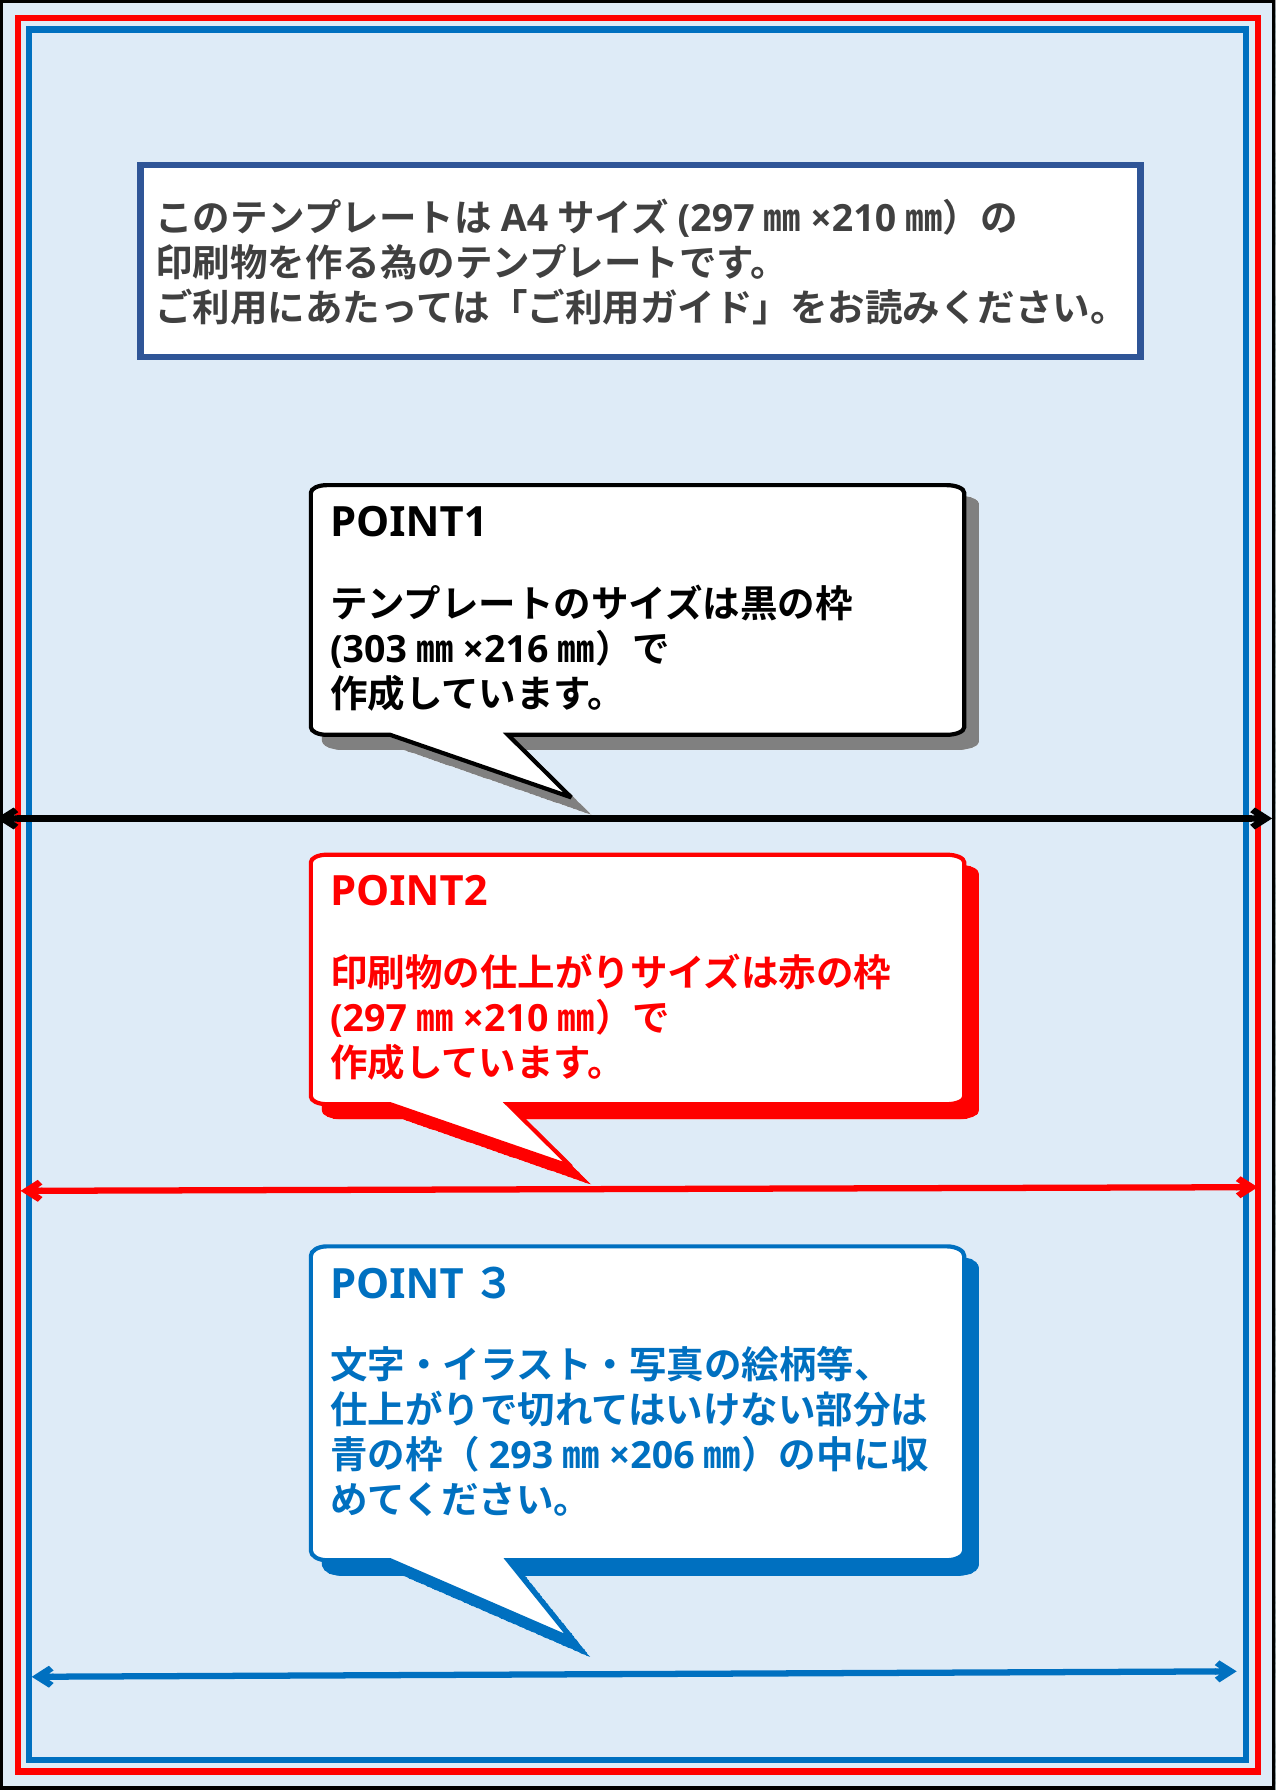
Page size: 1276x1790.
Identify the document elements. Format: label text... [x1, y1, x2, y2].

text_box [20, 1187, 1258, 1191]
text_box このテンプレートはA4サイズ(297㎜×210㎜）の 印刷物を作る為のテンプレートです。 ご利用にあたっては「ご利用ガイド」をお読みください。 [140, 164, 1142, 358]
text_box POINT３ 文字・イラスト・写真の絵柄等、 仕上がりで切れてはいけない部分は 青の枠（293㎜×206㎜）の中に収めてください。 [310, 1246, 965, 1639]
text_box POINT1 テンプレートのサイズは黒の枠 (303㎜×216㎜）で 作成しています。 [310, 485, 965, 798]
text_box POINT2 印刷物の仕上がりサイズは赤の枠(297㎜×210㎜）で 作成しています。 [310, 854, 965, 1167]
text_box [28, 1191, 1247, 1761]
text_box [31, 1671, 1237, 1677]
text_box [28, 822, 1247, 1187]
text_box [17, 17, 1259, 815]
text_box [17, 822, 1259, 1773]
text_box [0, 0, 1276, 1790]
text_box [28, 28, 1247, 815]
